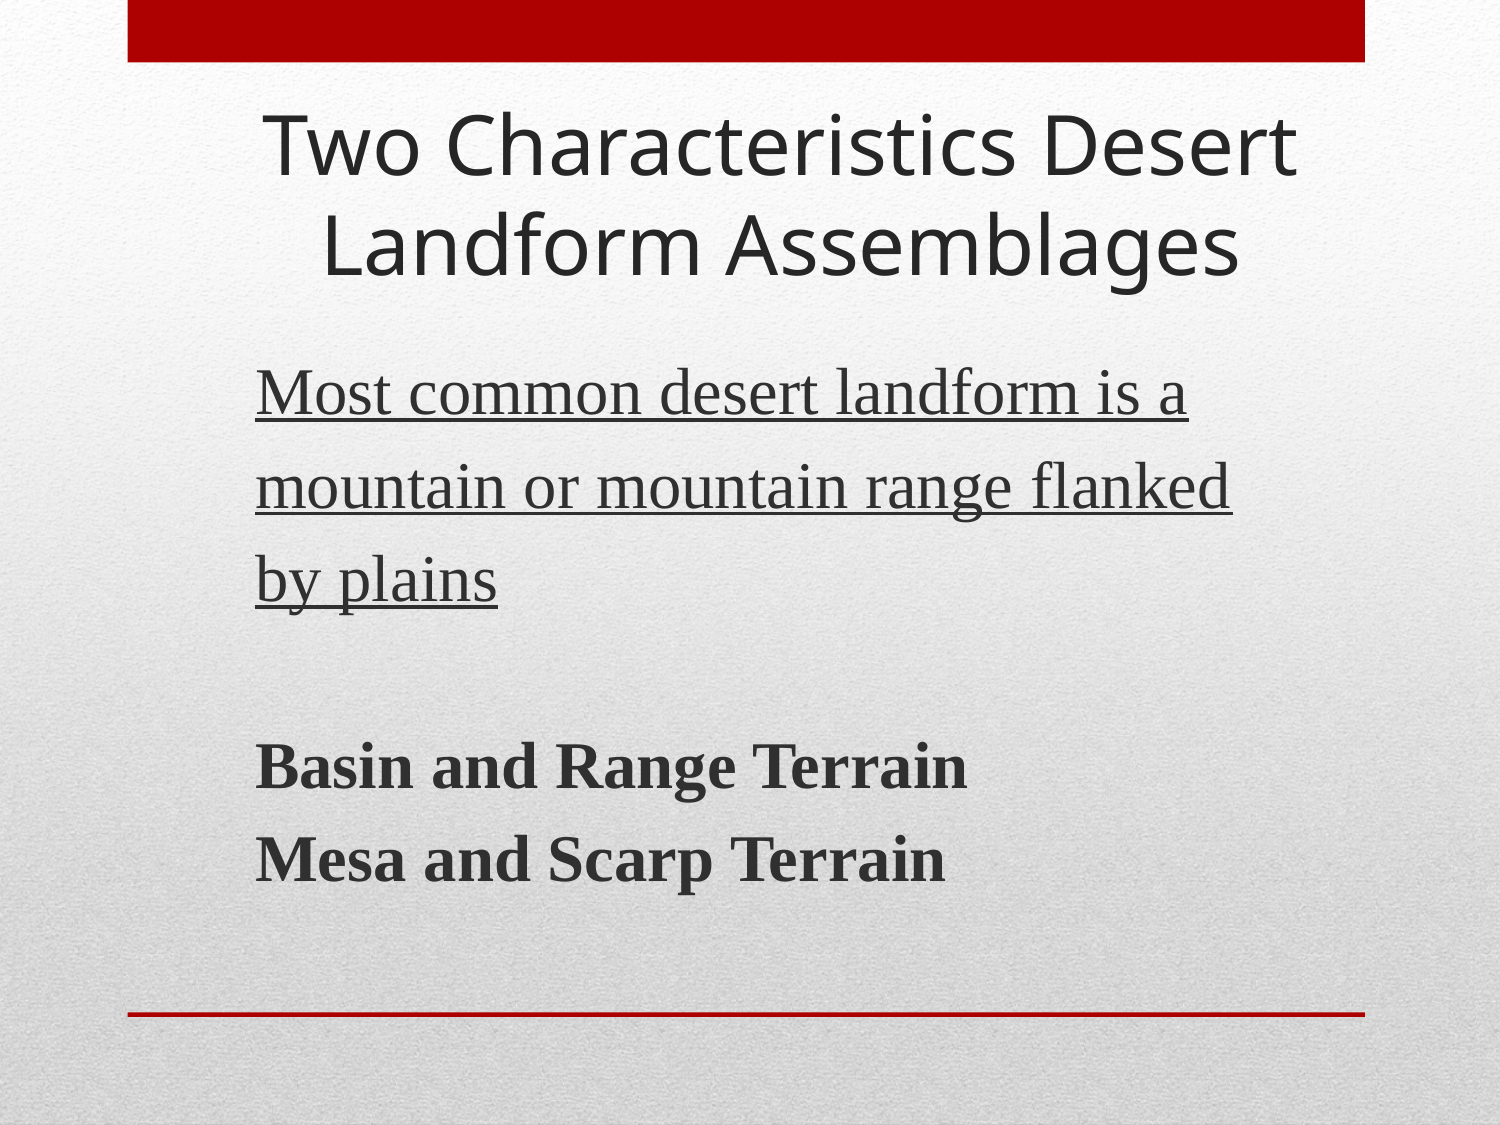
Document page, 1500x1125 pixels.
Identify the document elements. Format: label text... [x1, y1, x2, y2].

title Two Characteristics Desert Landform Assemblages [212, 112, 1350, 300]
list Most common desert landform is a mountain or mountain range flanked by plains Basin and Range Terrain Mesa and Scarp Terrain [187, 249, 1313, 994]
